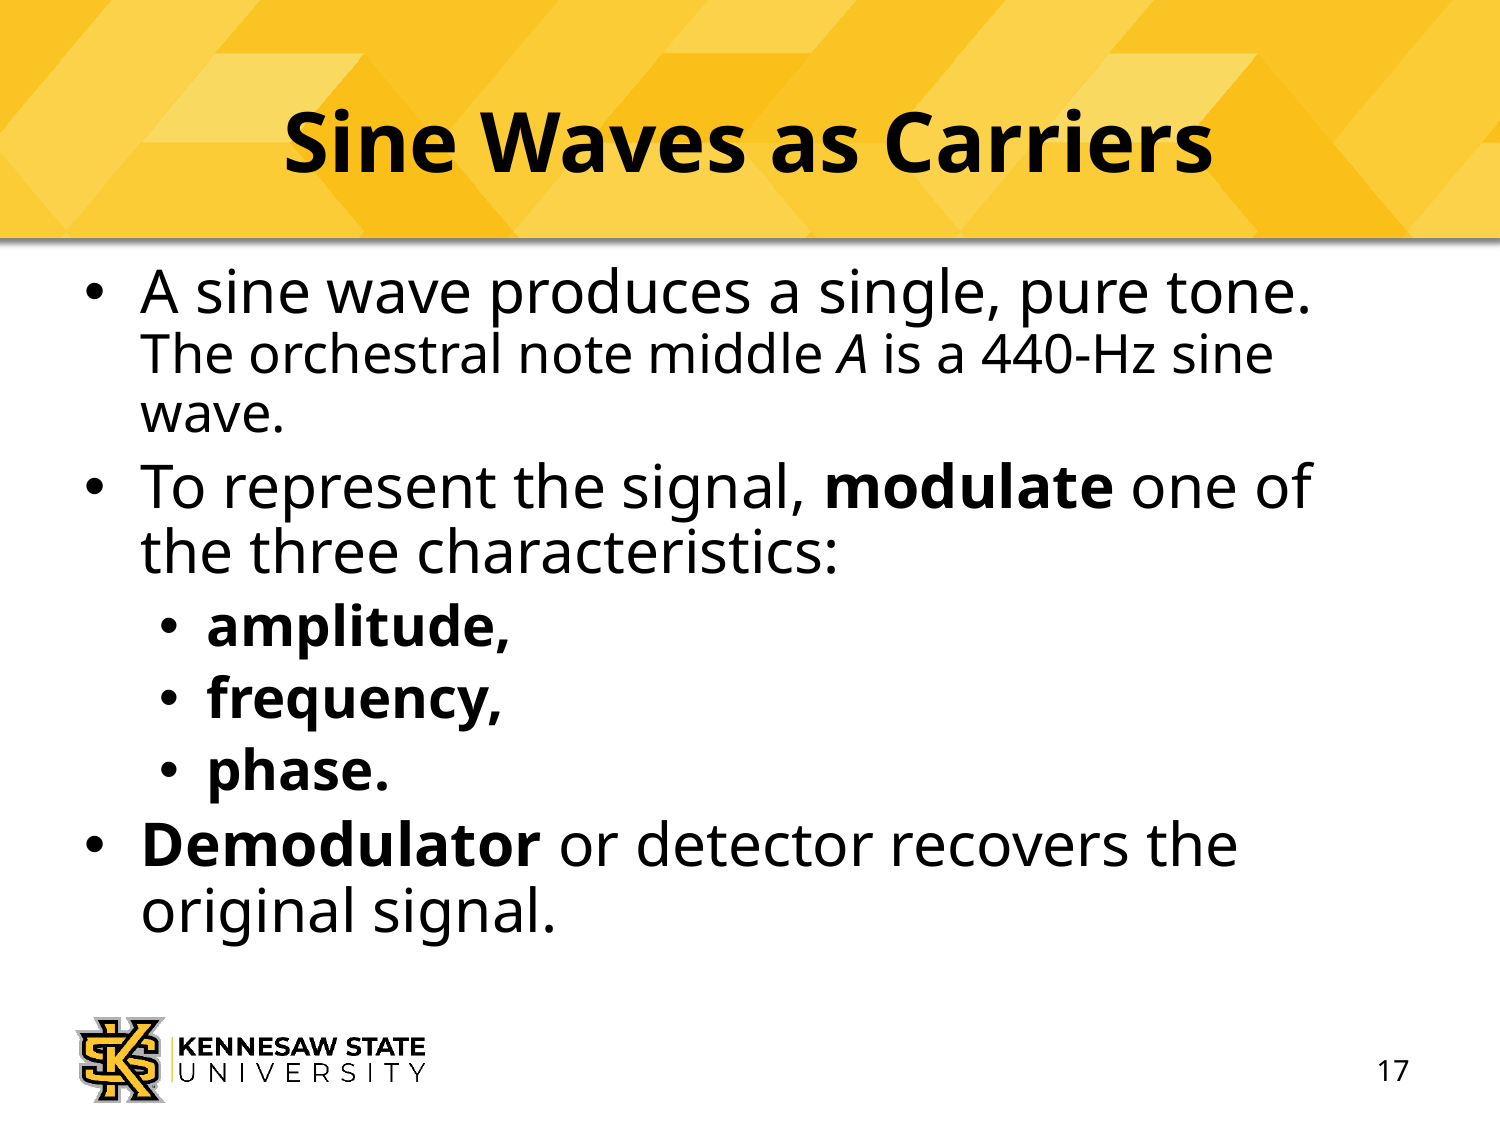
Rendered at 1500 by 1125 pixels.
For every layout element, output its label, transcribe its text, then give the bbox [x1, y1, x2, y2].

picture [75, 1017, 425, 1103]
picture [0, 0, 1500, 251]
title Sine Waves as Carriers [75, 45, 1425, 233]
slide_number 17 [1074, 1042, 1425, 1103]
list A sine wave produces a single, pure tone. The orchestral note middle A is a 440-Hz sine wave. To represent the signal, modulate one of the three characteristics: amplitude, frequency, phase. Demodulator or detector recovers the original signal. [69, 254, 1425, 1017]
